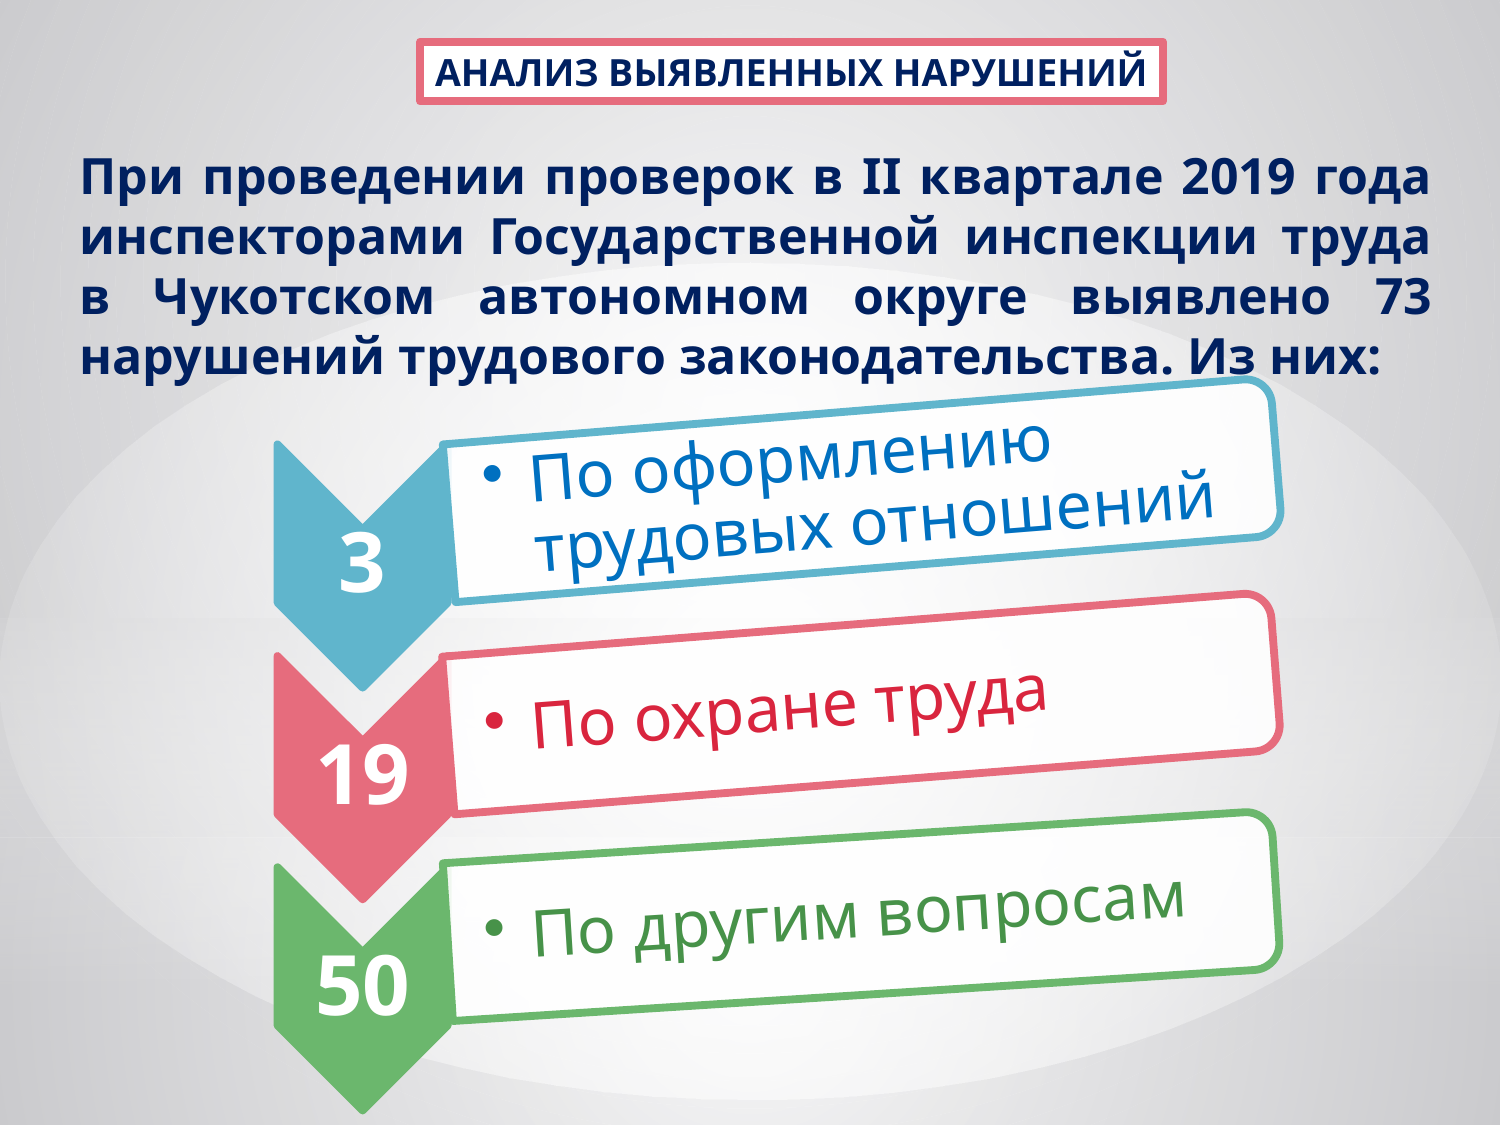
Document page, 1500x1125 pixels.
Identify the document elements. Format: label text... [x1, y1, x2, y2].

text_box При проведении проверок в II квартале 2019 года инспекторами Государственной инспекции труда в Чукотском автономном округе выявлено 73 нарушений трудового законодательства. Из них: [64, 137, 1447, 392]
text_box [277, 444, 1278, 1112]
text_box АНАЛИЗ ВЫЯВЛЕННЫХ НАРУШЕНИЙ [416, 38, 1167, 105]
